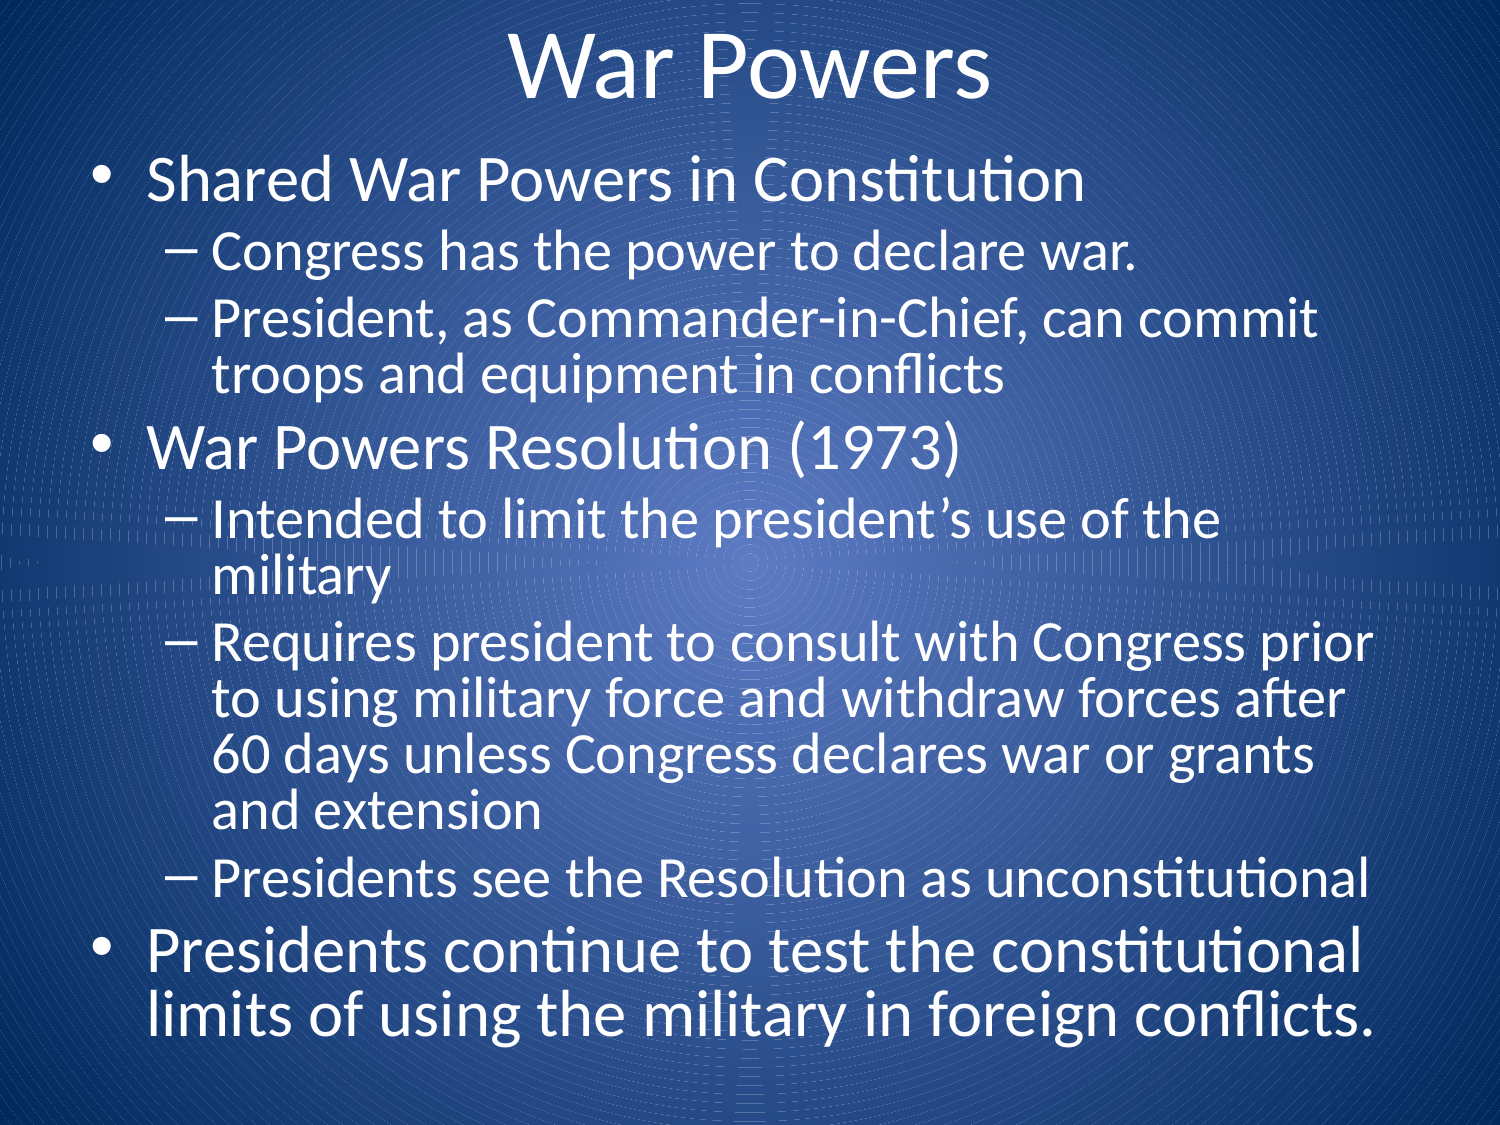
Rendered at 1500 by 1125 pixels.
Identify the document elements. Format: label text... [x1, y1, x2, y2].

list Shared War Powers in Constitution Congress has the power to declare war. President, as Commander-in-Chief, can commit troops and equipment in conflicts War Powers Resolution (1973) Intended to limit the president’s use of the military Requires president to consult with Congress prior to using military force and withdraw forces after 60 days unless Congress declares war or grants and extension Presidents see the Resolution as unconstitutional Presidents continue to test the constitutional limits of using the military in foreign conflicts. [75, 142, 1425, 1060]
title War Powers [75, 24, 1425, 142]
